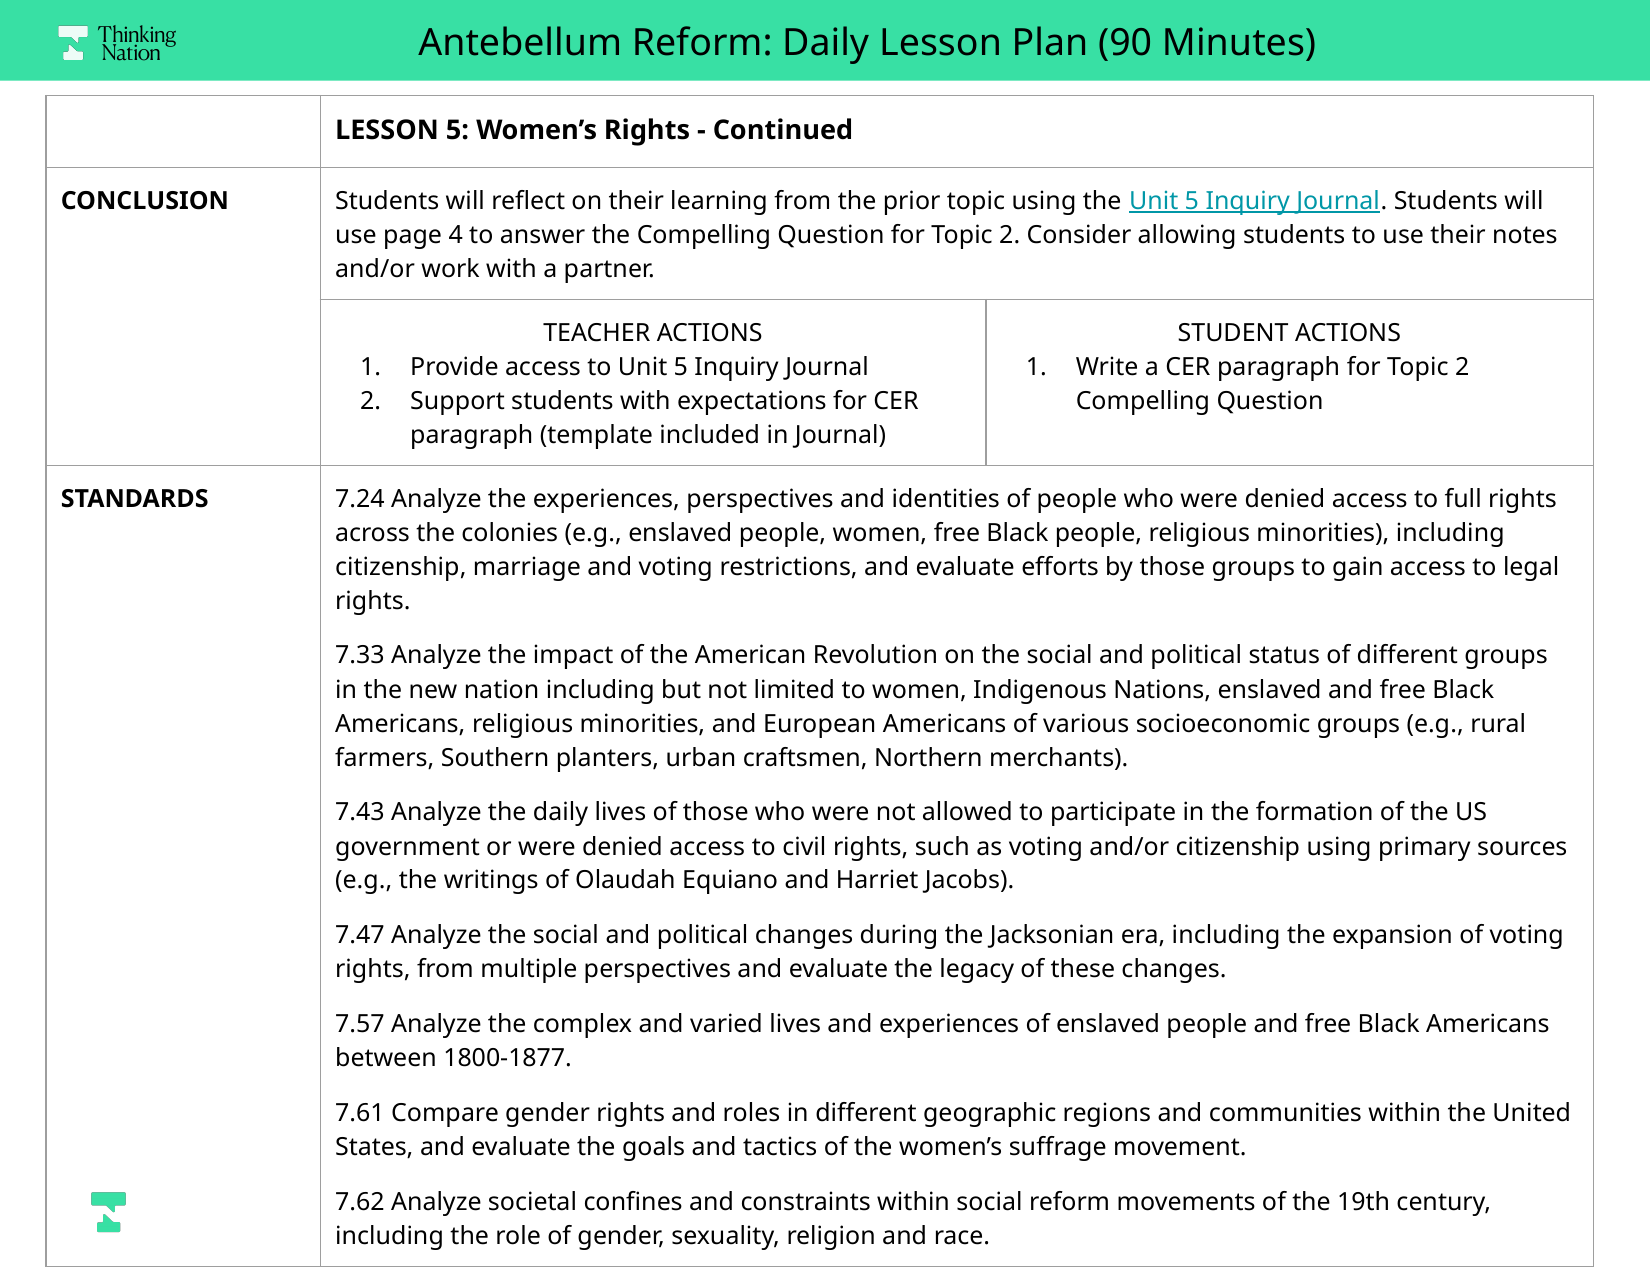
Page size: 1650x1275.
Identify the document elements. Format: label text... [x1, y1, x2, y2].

picture [80, 1184, 136, 1240]
table_cell TEACHER ACTIONS Provide access to Unit 5 Inquiry Journal Support students with expectations for CER paragraph (template included in Journal) [321, 300, 985, 465]
table_cell Students will reflect on their learning from the prior topic using the Unit 5 Inquiry Journal. Students will use page 4 to answer the Compelling Question for Topic 2. Consider allowing students to use their notes and/or work with a partner. [321, 168, 1593, 299]
table_cell CONCLUSION [47, 168, 320, 465]
table_cell STANDARDS [47, 466, 320, 1266]
picture [45, 14, 180, 85]
table_cell STUDENT ACTIONS Write a CER paragraph for Topic 2 Compelling Question [987, 300, 1593, 465]
table_cell 7.24 Analyze the experiences, perspectives and identities of people who were denied access to full rights across the colonies (e.g., enslaved people, women, free Black people, religious minorities), including citizenship, marriage and voting restrictions, and evaluate efforts by those groups to gain access to legal rights. 7.33 Analyze the impact of the American Revolution on the social and political status of different groups in the new nation including but not limited to women, Indigenous Nations, enslaved and free Black Americans, religious minorities, and European Americans of various socioeconomic groups (e.g., rural farmers, Southern planters, urban craftsmen, Northern merchants). 7.43 Analyze the daily lives of those who were not allowed to participate in the formation of the US government or were denied access to civil rights, such as voting and/or citizenship using primary sources (e.g., the writings of Olaudah Equiano and Harriet Jacobs). 7.47 Analyze the social and political changes during the Jacksonian era, including the expansion of voting rights, from multiple perspectives and evaluate the legacy of these changes. 7.57 Analyze the complex and varied lives and experiences of enslaved people and free Black Americans between 1800-1877. 7.61 Compare gender rights and roles in different geographic regions and communities within the United States, and evaluate the goals and tactics of the women’s suffrage movement. 7.62 Analyze societal confines and constraints within social reform movements of the 19th century, including the role of gender, sexuality, religion and race. [321, 466, 1593, 1266]
table_header [47, 96, 320, 167]
text_box Antebellum Reform: Daily Lesson Plan (90 Minutes) [0, 0, 1650, 81]
table_header LESSON 5: Women’s Rights - Continued [321, 96, 1593, 167]
